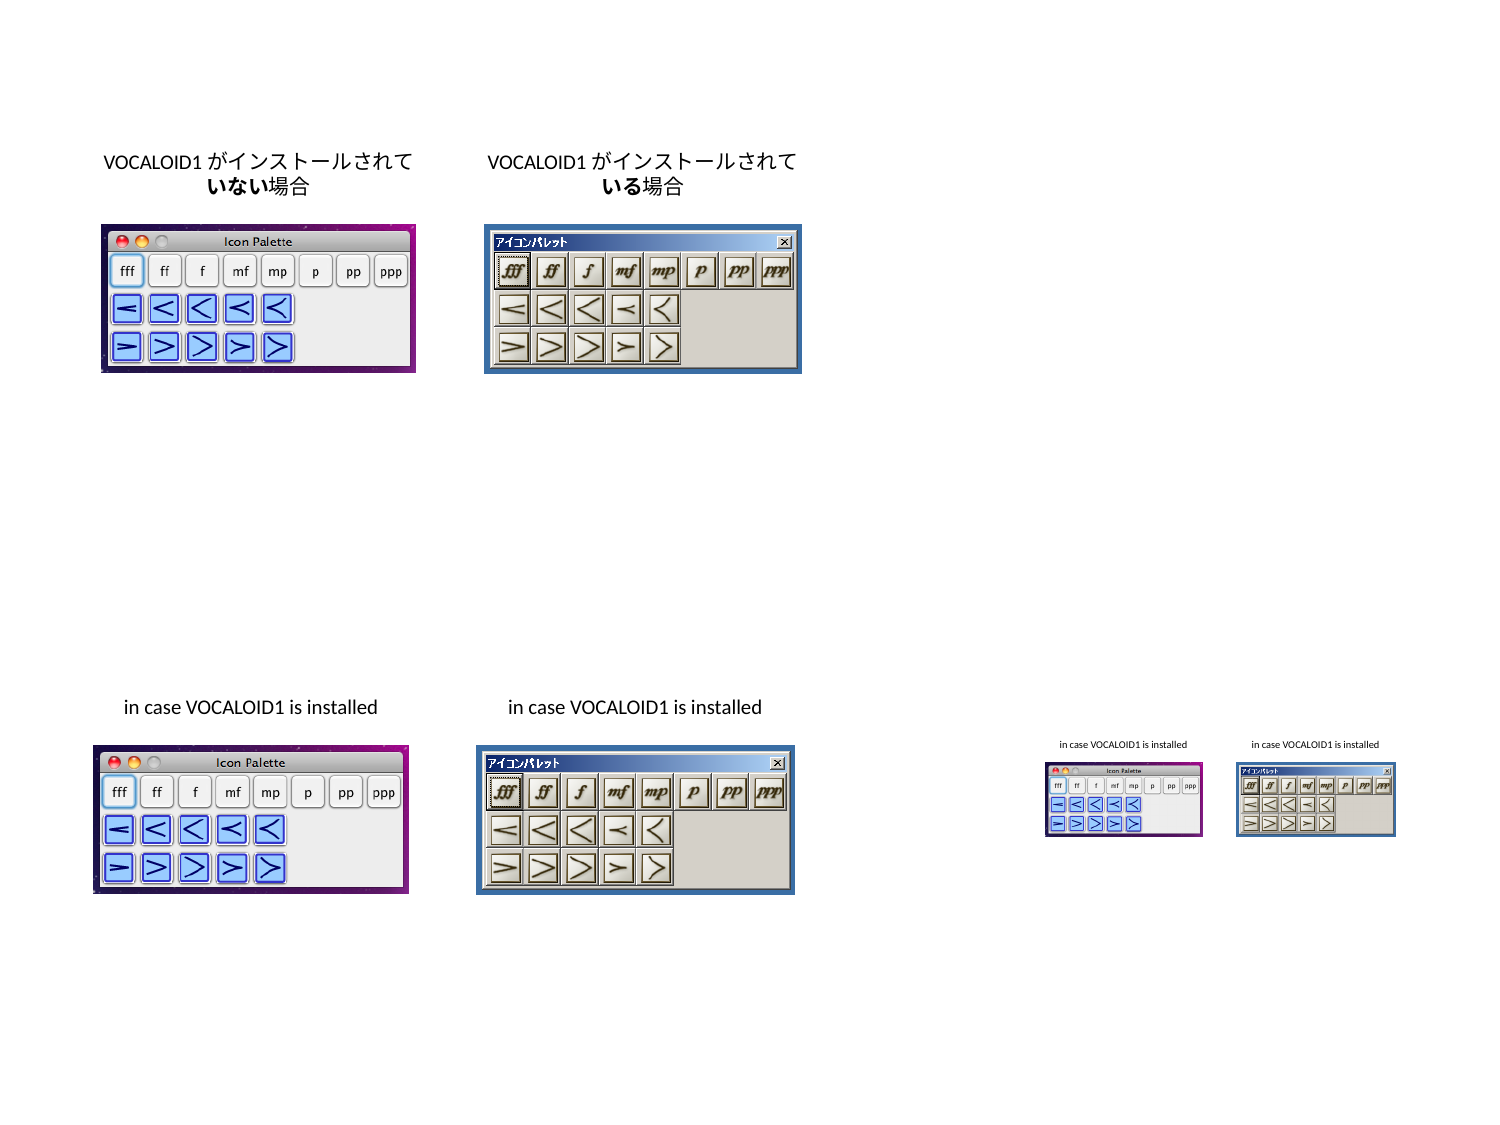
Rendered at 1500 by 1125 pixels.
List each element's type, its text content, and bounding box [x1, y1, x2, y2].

text_box in case VOCALOID1 is installed [1232, 730, 1399, 764]
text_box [91, 140, 810, 374]
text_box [83, 661, 802, 895]
picture [1044, 762, 1203, 837]
text_box in case VOCALOID1 is installed [1040, 730, 1208, 764]
picture [1236, 762, 1396, 838]
